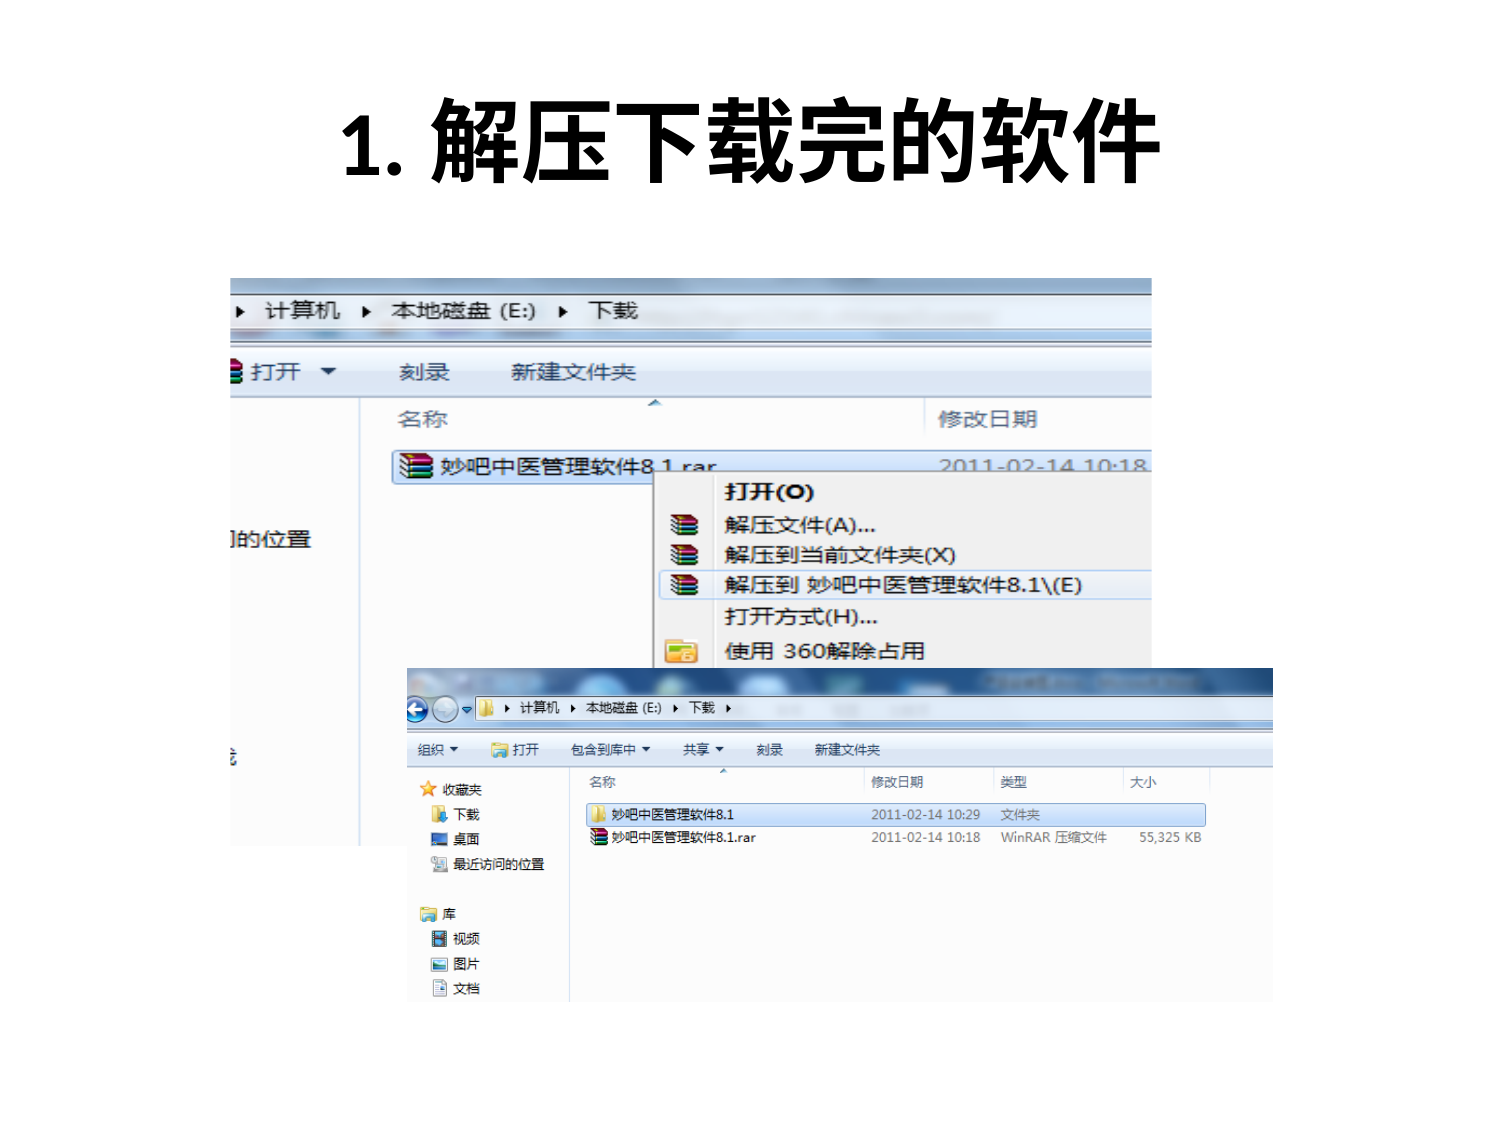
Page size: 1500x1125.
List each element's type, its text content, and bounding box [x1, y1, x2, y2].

title 1.解压下载完的软件 [75, 45, 1425, 233]
picture [229, 278, 1273, 1003]
